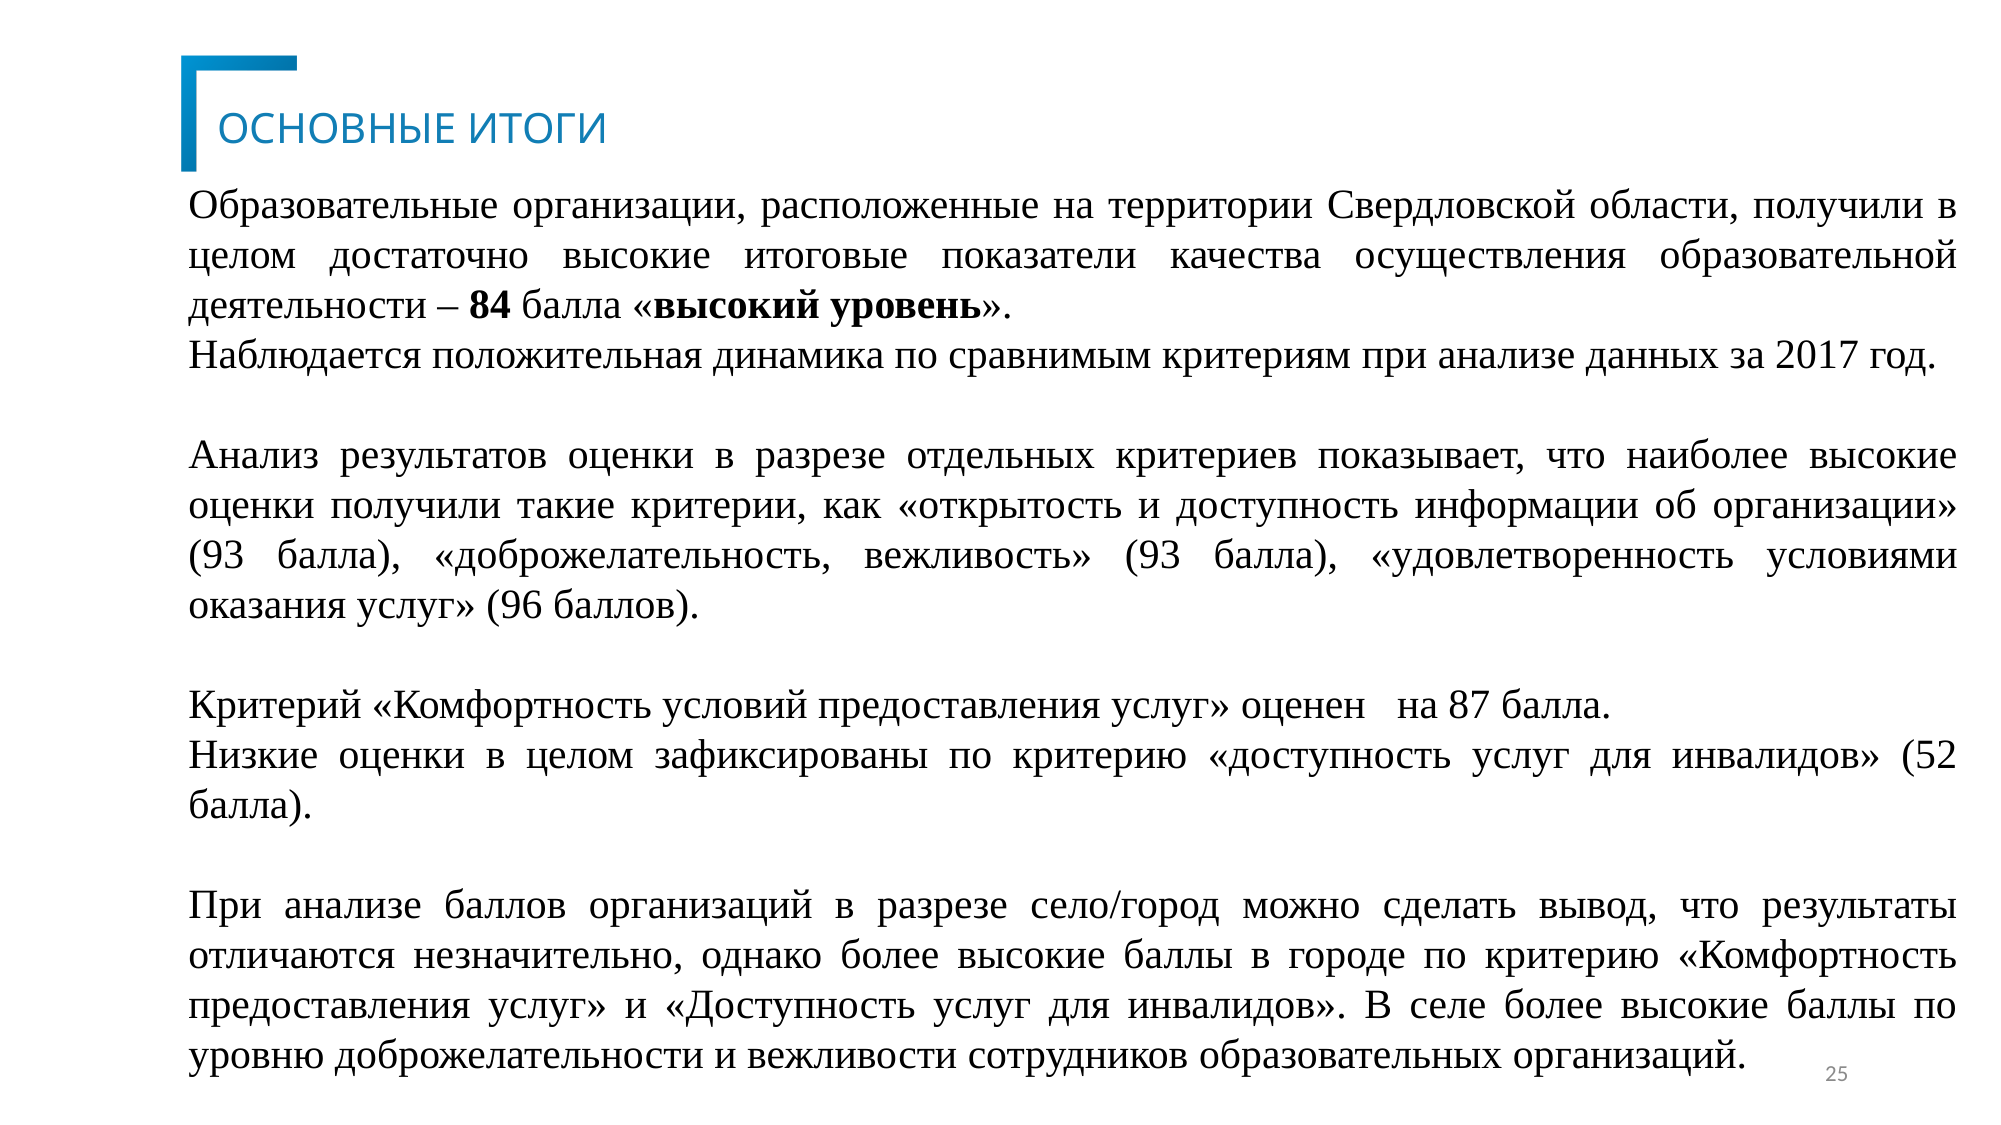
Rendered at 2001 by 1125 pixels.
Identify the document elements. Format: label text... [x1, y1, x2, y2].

text_box ОСНОВНЫЕ ИТОГИ [202, 45, 1922, 169]
slide_number 25 [1413, 1042, 1864, 1103]
picture [197, 71, 297, 172]
text_box Образовательные организации, расположенные на территории Свердловской области, получили в целом достаточно высокие итоговые показатели качества осуществления образовательной деятельности – 84 балла «высокий уровень». Наблюдается положительная динамика по сравнимым критериям при анализе данных за 2017 год. Анализ результатов оценки в разрезе отдельных критериев показывает, что наиболее высокие оценки получили такие критерии, как «открытость и доступность информации об организации» (93 балла), «доброжелательность, вежливость» (93 балла), «удовлетворенность условиями оказания услуг» (96 баллов). Критерий «Комфортность условий предоставления услуг» оценен на 87 балла. Низкие оценки в целом зафиксированы по критерию «доступность услуг для инвалидов» (52 балла). При анализе баллов организаций в разрезе село/город можно сделать вывод, что результаты отличаются незначительно, однако более высокие баллы в городе по критерию «Комфортность предоставления услуг» и «Доступность услуг для инвалидов». В селе более высокие баллы по уровню доброжелательности и вежливости сотрудников образовательных организаций. [173, 169, 1973, 1125]
